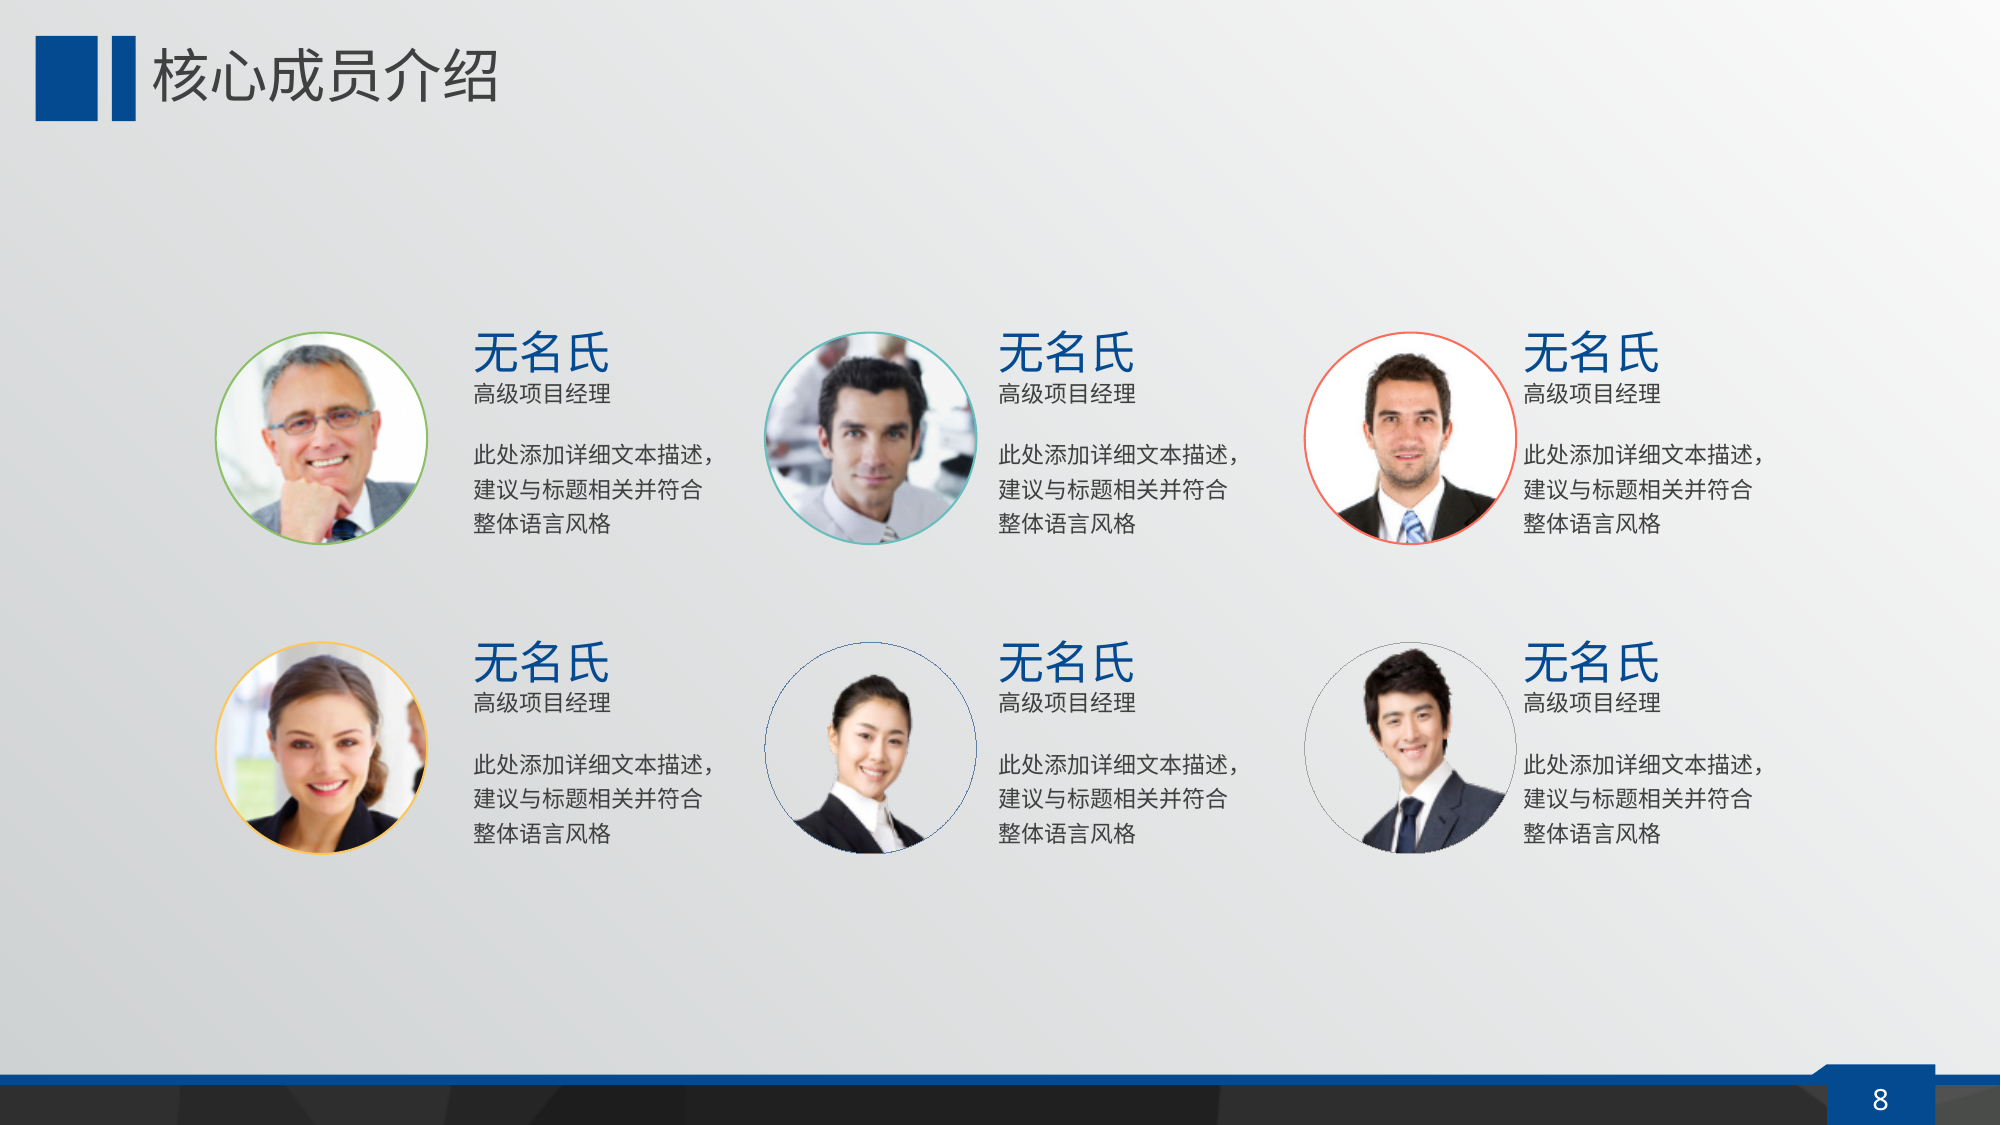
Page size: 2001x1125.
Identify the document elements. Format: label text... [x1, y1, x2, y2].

picture [1936, 1085, 2000, 1125]
text_box 无名氏 高级项目经理 此处添加详细文本描述，建议与标题相关并符合整体语言风格 [473, 634, 726, 863]
picture [764, 642, 977, 854]
text_box 无名氏 高级项目经理 此处添加详细文本描述，建议与标题相关并符合整体语言风格 [473, 324, 726, 553]
text_box [214, 331, 429, 546]
text_box 无名氏 高级项目经理 此处添加详细文本描述，建议与标题相关并符合整体语言风格 [998, 324, 1251, 553]
picture [1304, 642, 1517, 854]
text_box 无名氏 高级项目经理 此处添加详细文本描述，建议与标题相关并符合整体语言风格 [1523, 634, 1776, 863]
text_box [1303, 331, 1518, 546]
picture [0, 1085, 1827, 1125]
title 核心成员介绍 [136, 36, 924, 122]
text_box 无名氏 高级项目经理 此处添加详细文本描述，建议与标题相关并符合整体语言风格 [998, 634, 1251, 863]
text_box [763, 331, 978, 546]
text_box 无名氏 高级项目经理 此处添加详细文本描述，建议与标题相关并符合整体语言风格 [1523, 324, 1776, 553]
text_box [214, 641, 429, 856]
